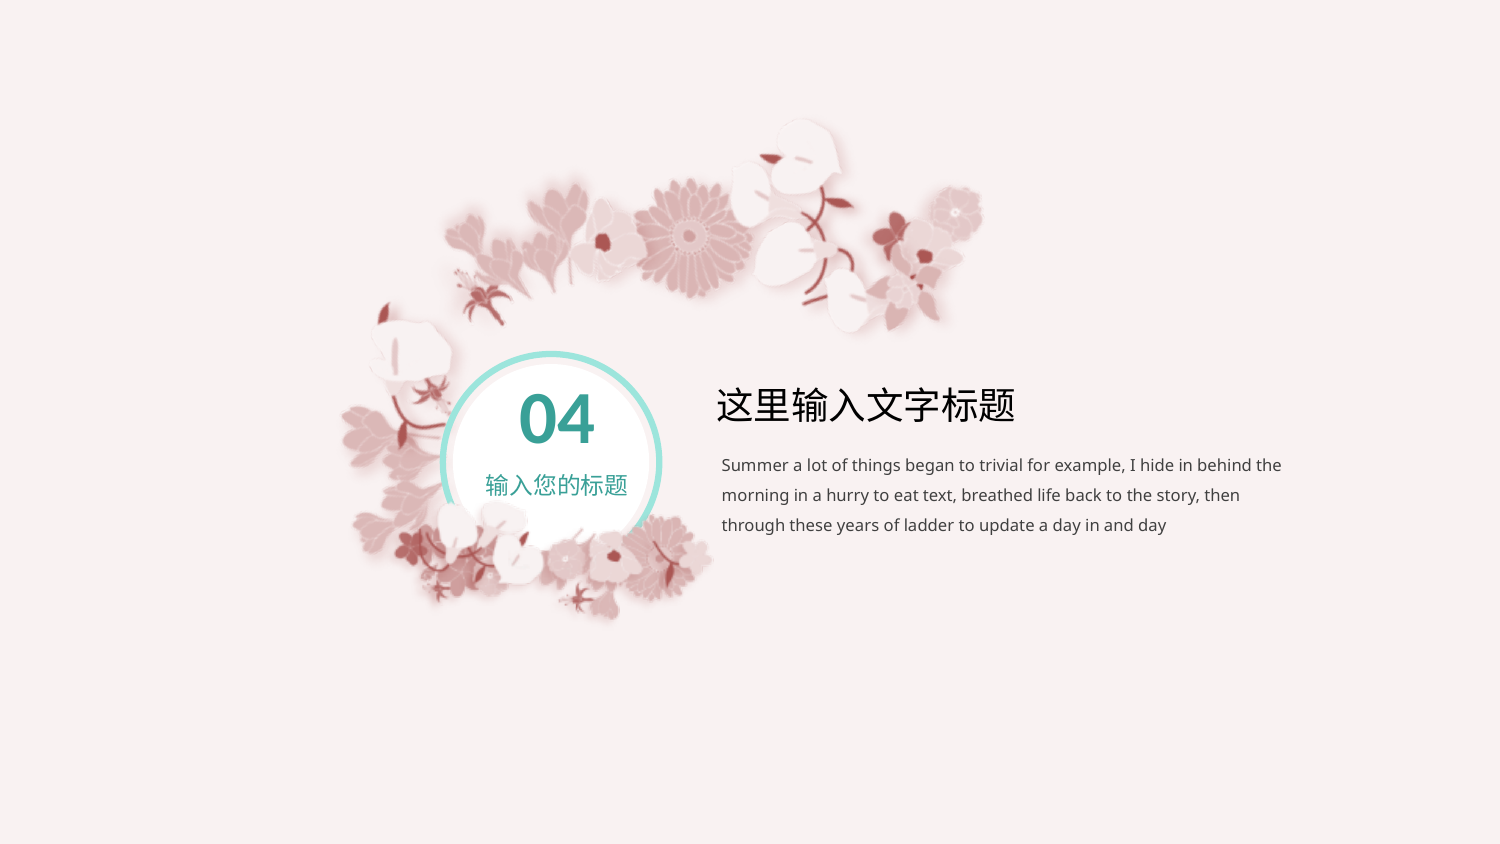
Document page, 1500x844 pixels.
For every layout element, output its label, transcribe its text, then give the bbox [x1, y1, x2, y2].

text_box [442, 353, 660, 487]
text_box 这里输入文字标题 [1006, 374, 1086, 434]
text_box Summer a lot of things began to trivial for example, I hide in behind the morning in a hurry to eat text, breathed life back to the story, then through these years of ladder to update a day in and day [723, 437, 1319, 573]
picture [259, 129, 1002, 631]
